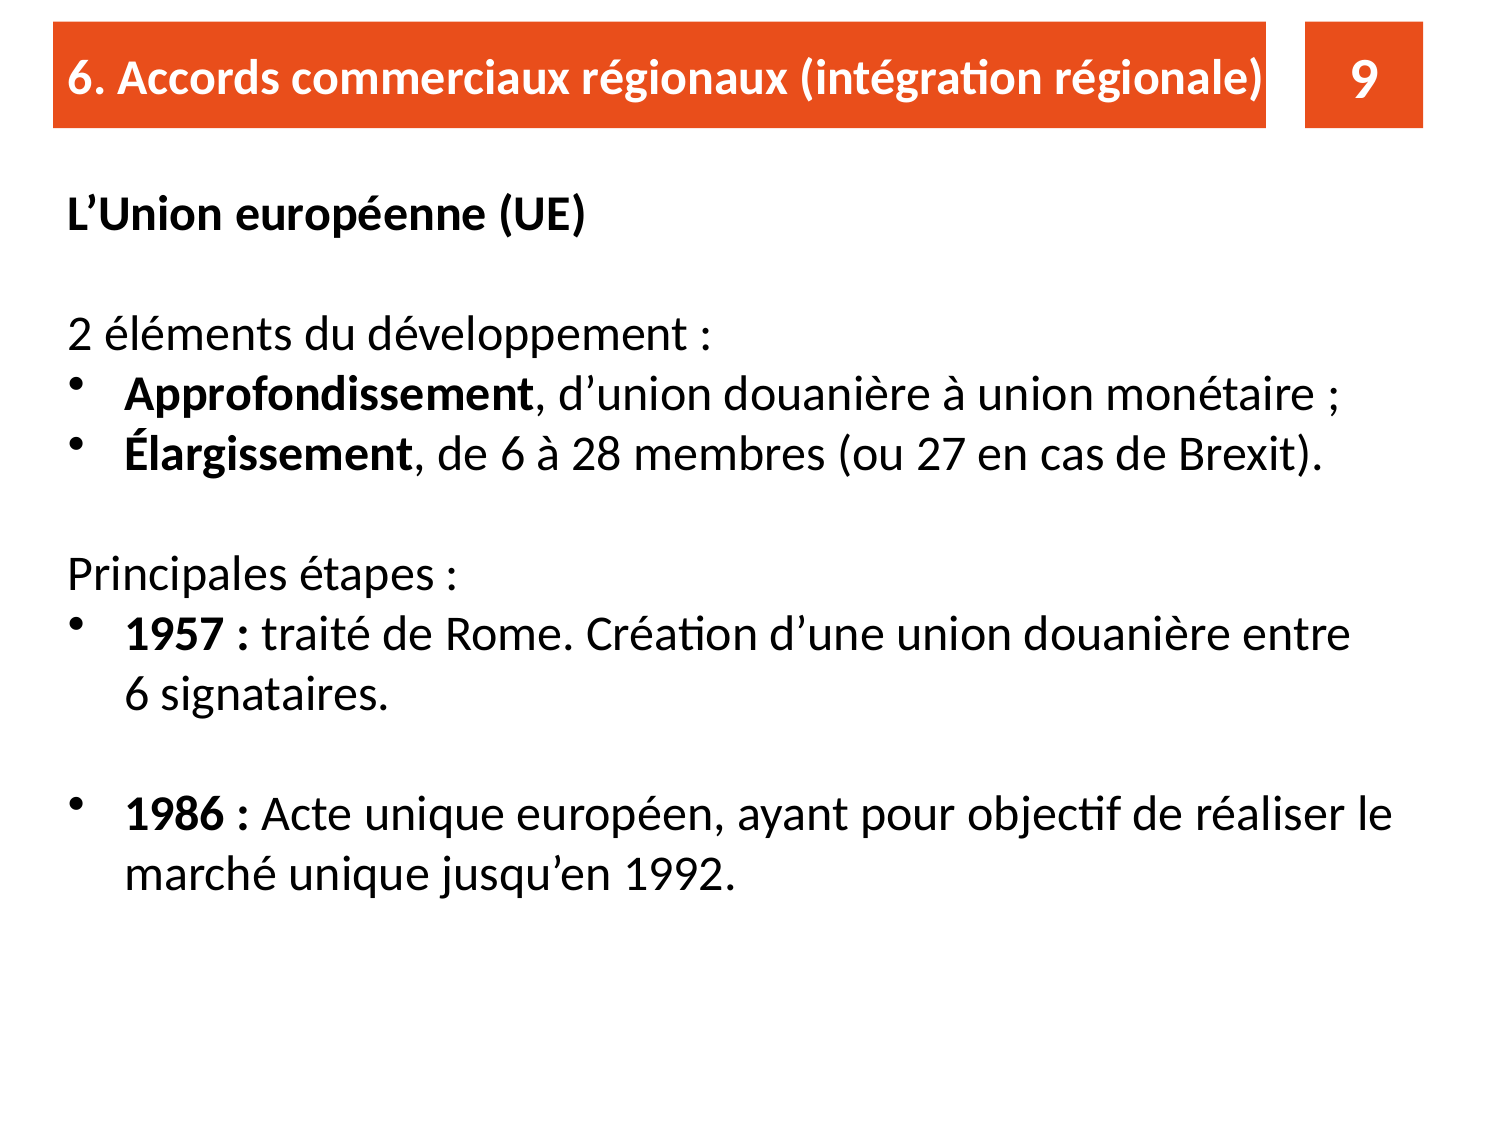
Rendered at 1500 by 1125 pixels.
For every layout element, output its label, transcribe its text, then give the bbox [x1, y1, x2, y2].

text_box L’Union européenne (UE) 2 éléments du développement : Approfondissement, d’union douanière à union monétaire ; Élargissement, de 6 à 28 membres (ou 27 en cas de Brexit). Principales étapes : 1957 : traité de Rome. Création d’une union douanière entre 6 signataires. 1986 : Acte unique européen, ayant pour objectif de réaliser le marché unique jusqu’en 1992. [53, 172, 1447, 1088]
text_box 6. Accords commerciaux régionaux (intégration régionale) [53, 21, 1266, 129]
text_box 9 [1305, 21, 1424, 129]
